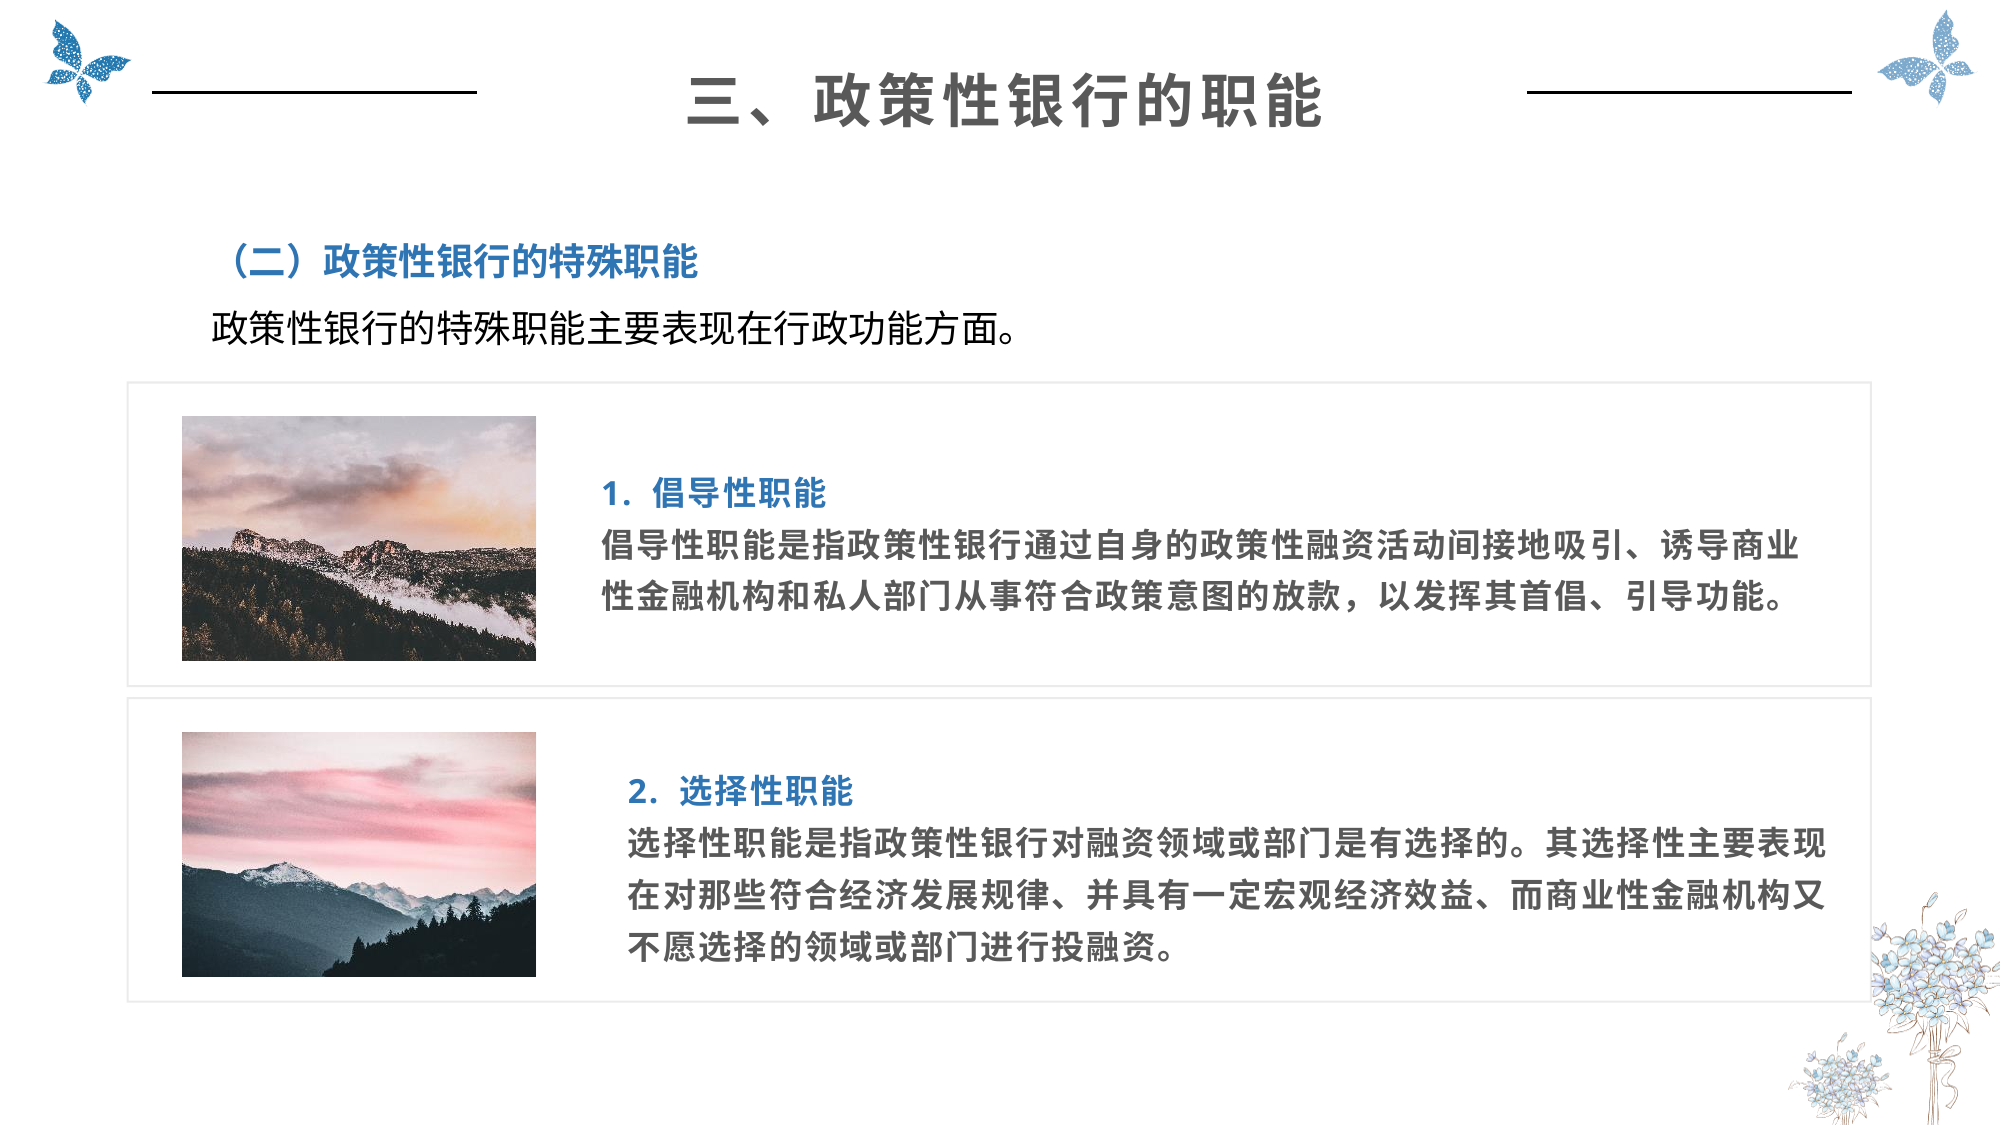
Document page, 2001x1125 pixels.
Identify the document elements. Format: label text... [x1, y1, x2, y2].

text_box [127, 697, 1872, 1003]
text_box 1. 倡导性职能 倡导性职能是指政策性银行通过自身的政策性融资活动间接地吸引、诱导商业 性金融机构和私人部门从事符合政策意图的放款，以发挥其首倡、引导功能。 [586, 452, 1825, 623]
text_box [151, 55, 1852, 142]
text_box （二）政策性银行的特殊职能 政策性银行的特殊职能主要表现在行政功能方面。 [196, 208, 1824, 358]
text_box 2. 选择性职能 选择性职能是指政策性银行对融资领域或部门是有选择的。其选择性主要表现 在对那些符合经济发展规律、并具有一定宏观经济效益、而商业性金融机构又不愿选择的领域或部门进行投融资。 [613, 751, 1852, 974]
picture [181, 416, 537, 662]
picture [1788, 892, 2000, 1125]
text_box [127, 381, 1872, 687]
picture [181, 732, 537, 977]
